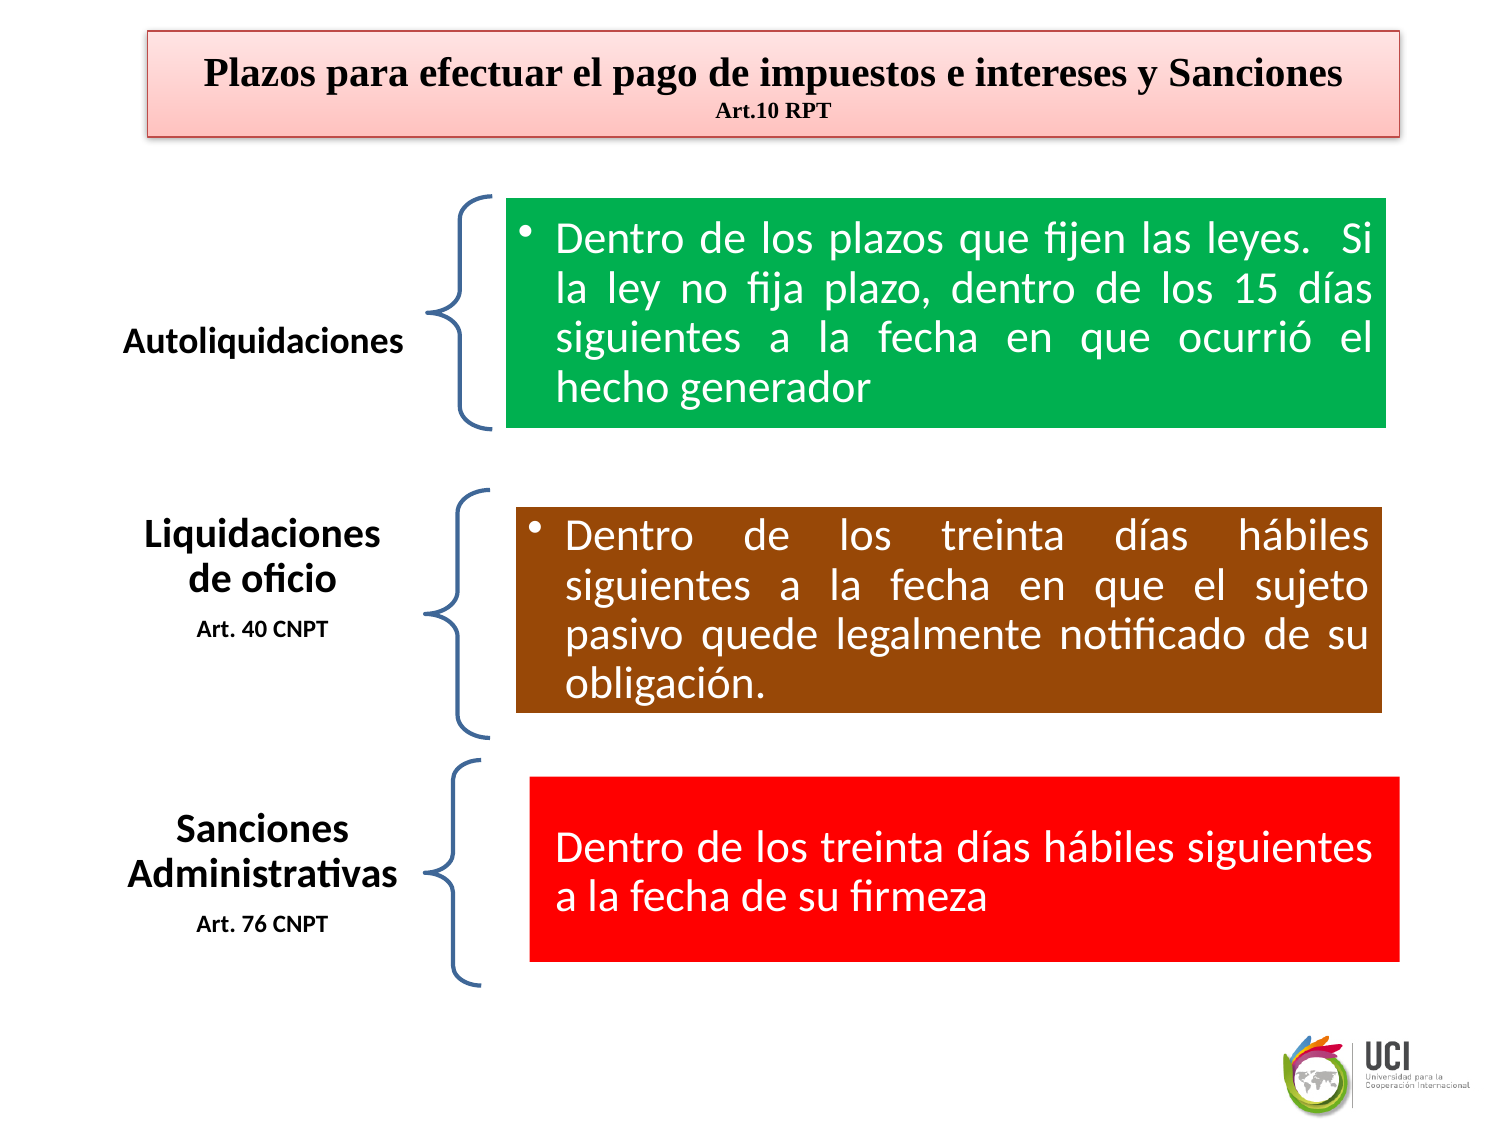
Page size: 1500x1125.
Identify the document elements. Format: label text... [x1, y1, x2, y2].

picture [1278, 1032, 1356, 1120]
picture [1357, 1032, 1500, 1092]
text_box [100, 195, 1400, 1024]
text_box Plazos para efectuar el pago de impuestos e intereses y Sanciones Art.10 RPT [147, 30, 1400, 138]
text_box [100, 816, 426, 999]
